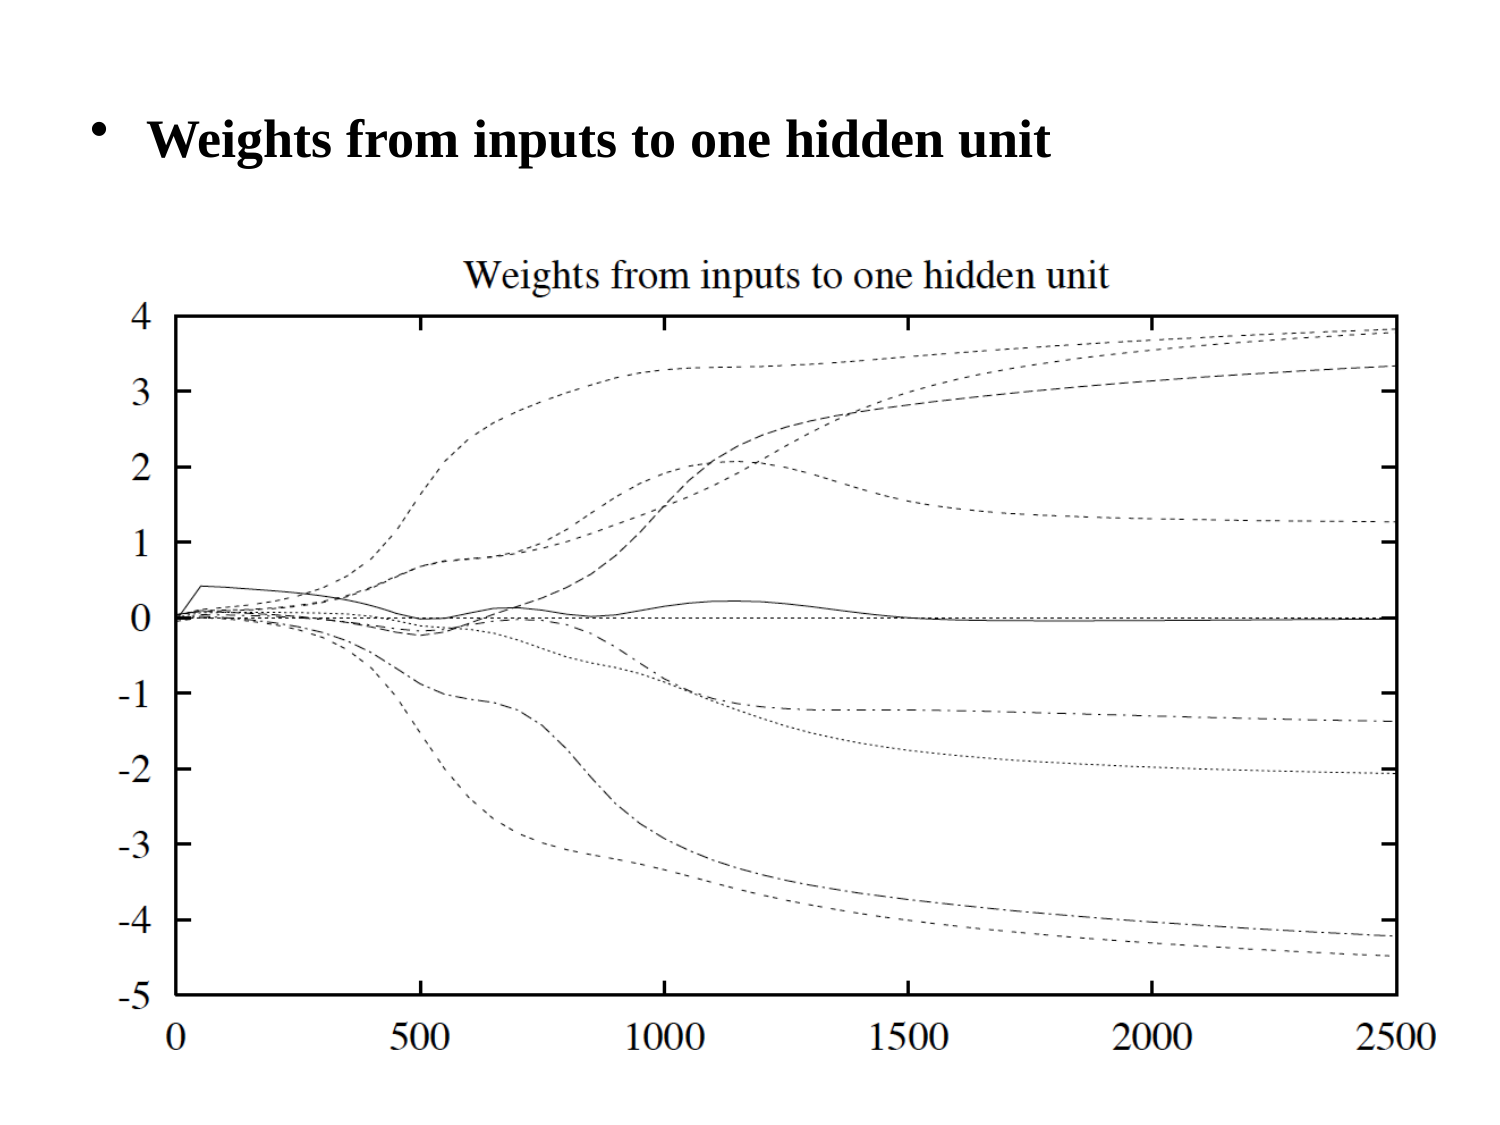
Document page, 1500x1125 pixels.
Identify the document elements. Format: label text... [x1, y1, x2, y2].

picture [88, 243, 1453, 1067]
list Weights from inputs to one hidden unit [75, 95, 1425, 1005]
